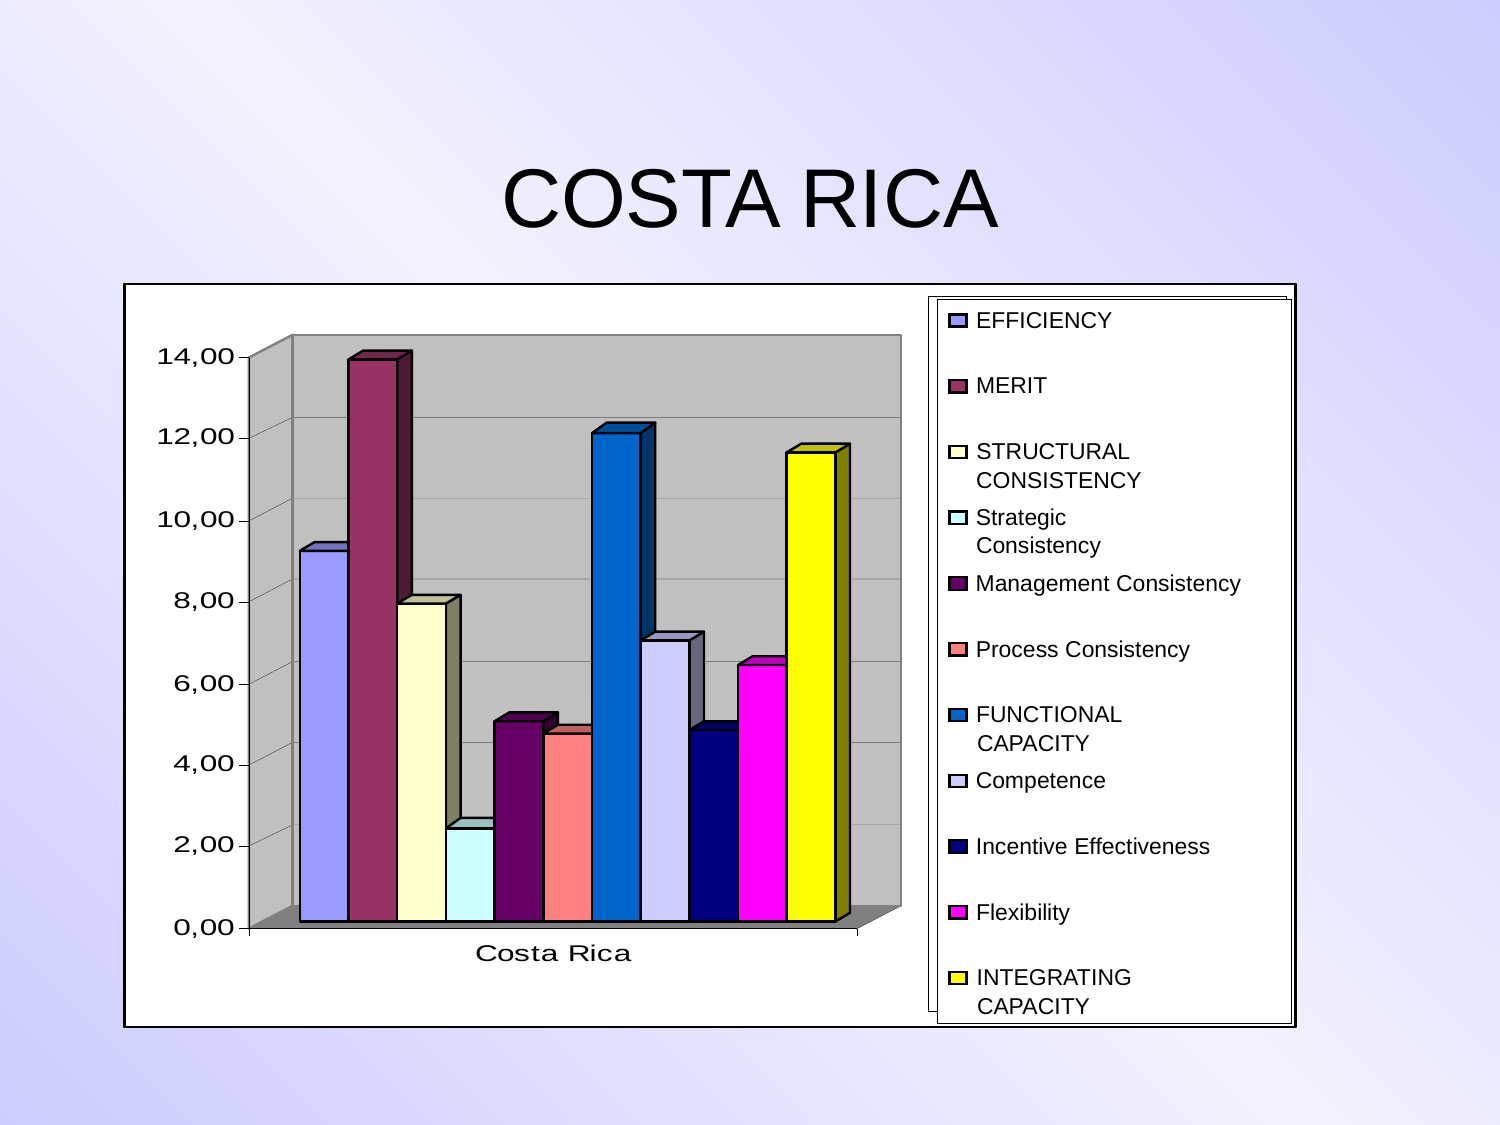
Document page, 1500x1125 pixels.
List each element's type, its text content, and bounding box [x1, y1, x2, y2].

title COSTA RICA [112, 99, 1388, 288]
picture [112, 274, 1313, 1038]
